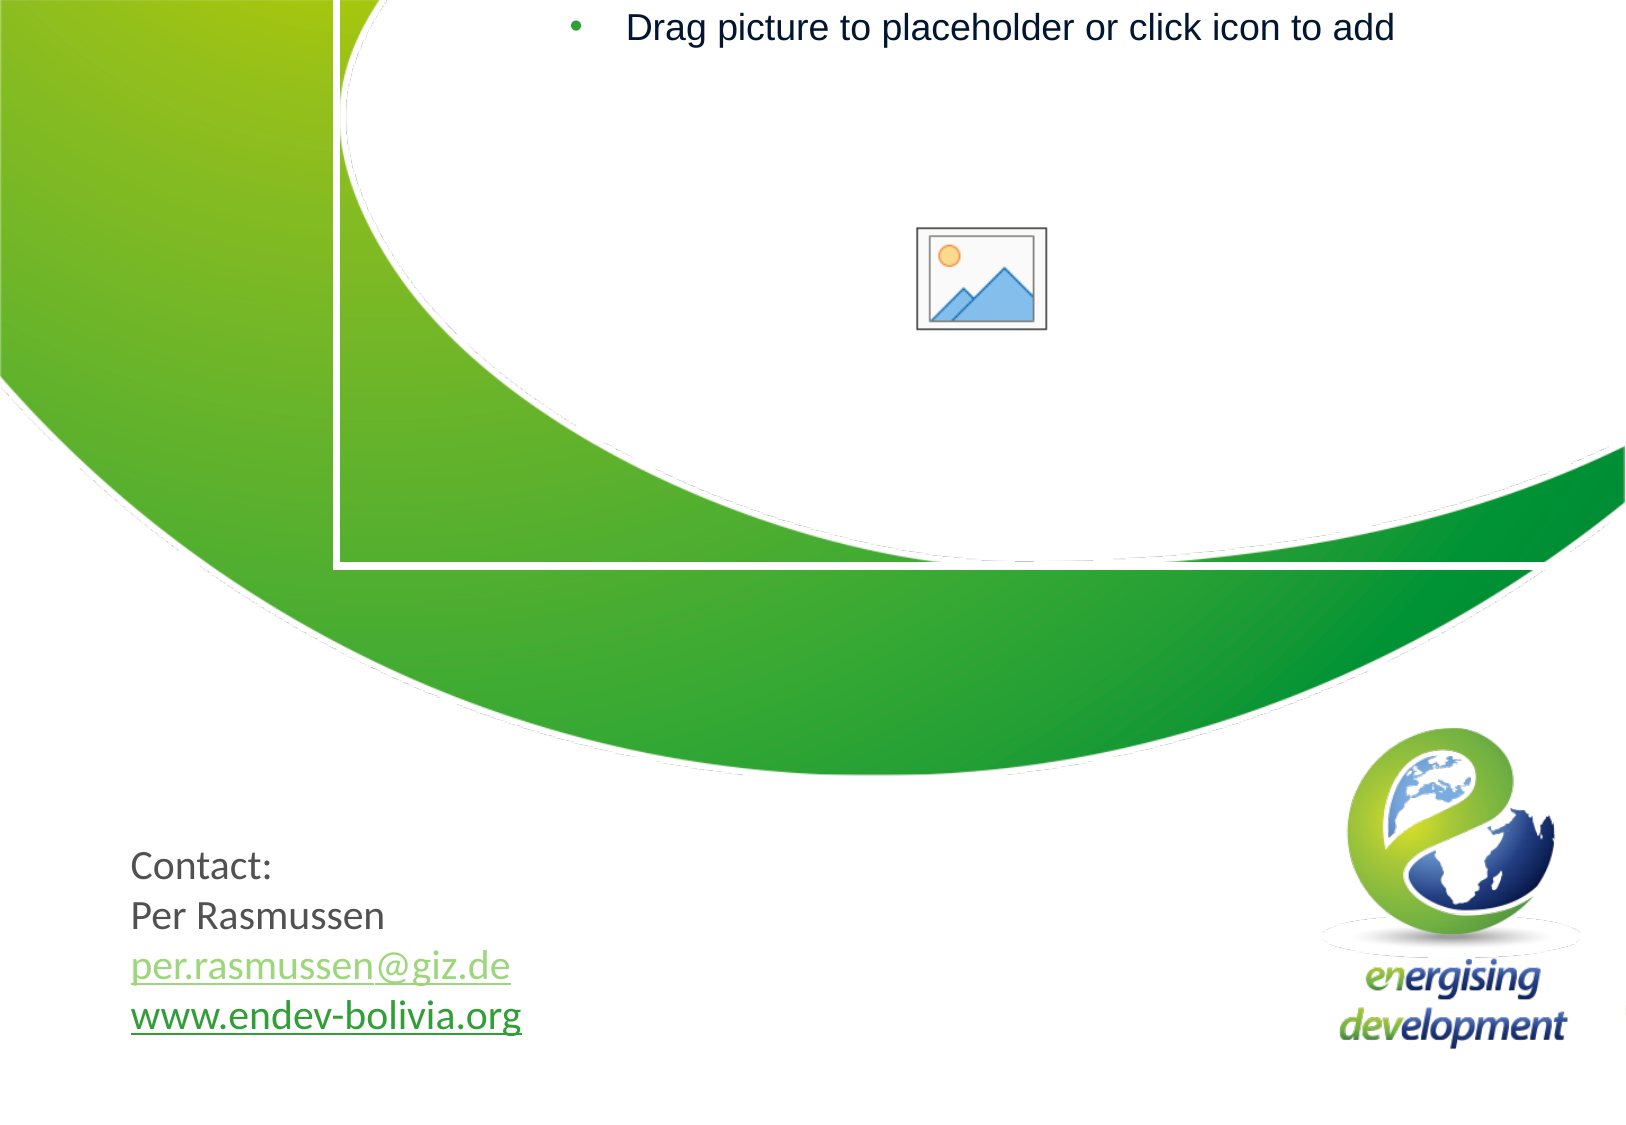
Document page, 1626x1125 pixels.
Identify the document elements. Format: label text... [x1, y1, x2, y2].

subtitle Contact: Per Rasmussen per.rasmussen@giz.de www.endev-bolivia.org [115, 869, 1285, 1043]
picture [0, 0, 1625, 1050]
picture [339, 0, 1625, 563]
